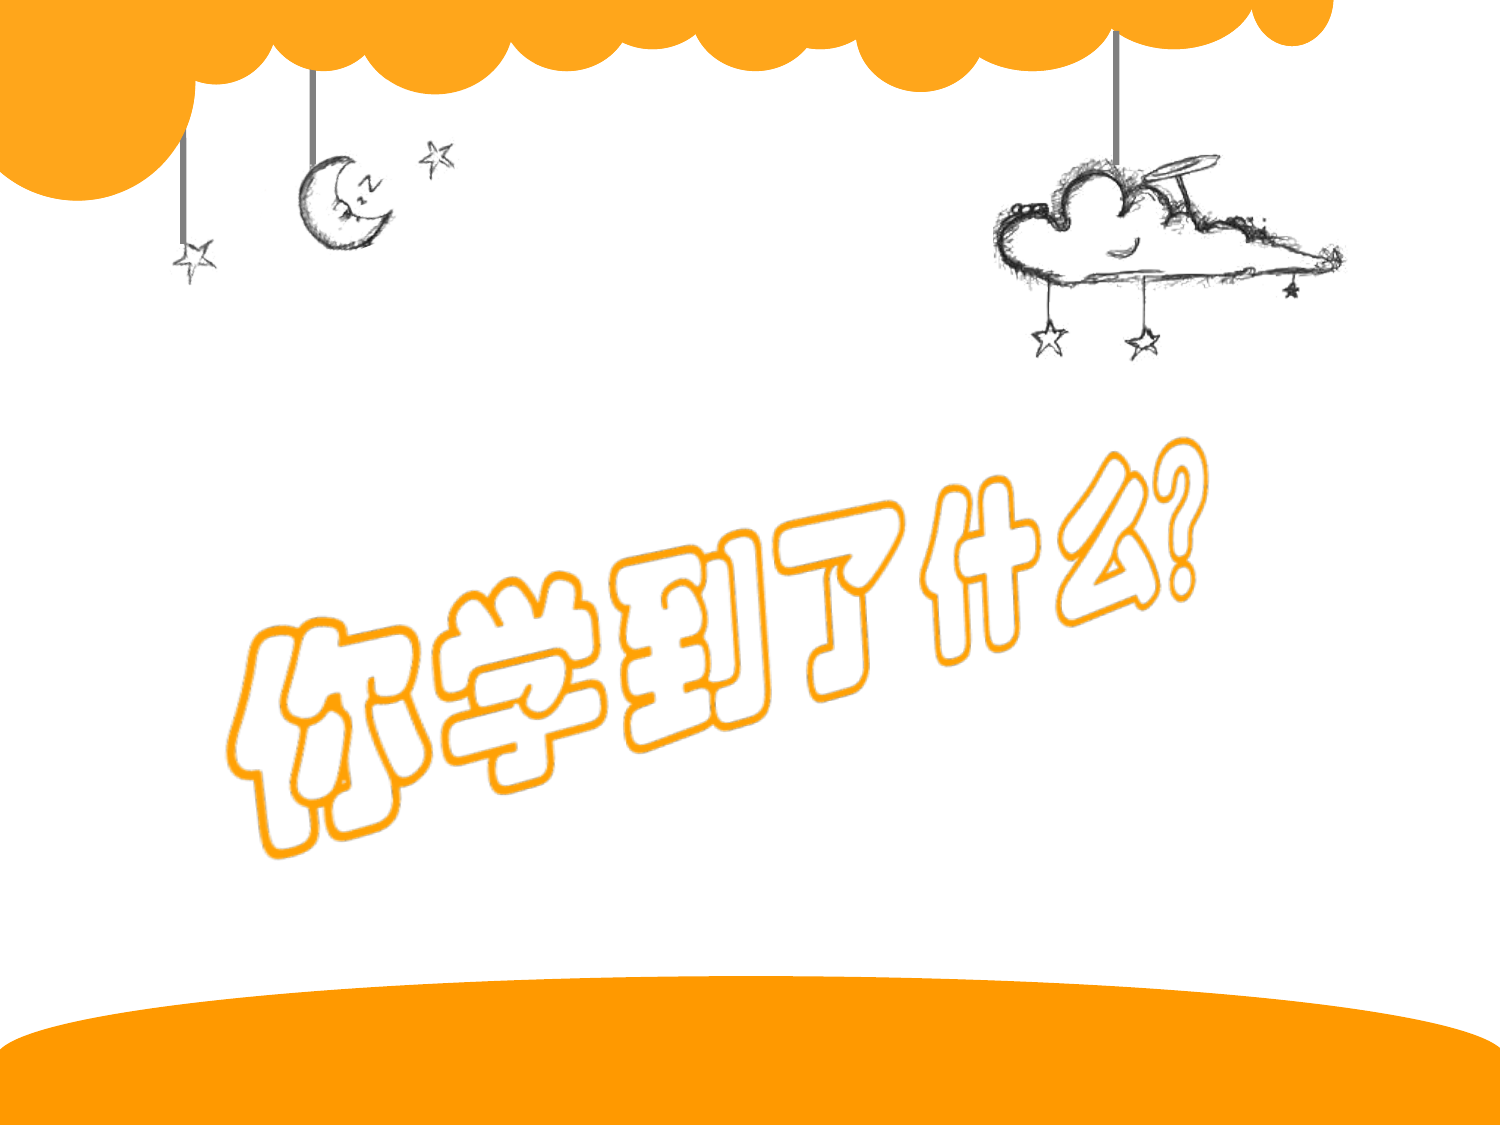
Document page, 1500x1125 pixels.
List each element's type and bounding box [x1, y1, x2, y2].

text_box [946, 78, 1381, 389]
text_box [0, 0, 1334, 201]
text_box [111, 210, 561, 253]
picture [40, 332, 1318, 941]
text_box [0, 976, 1500, 1125]
picture [164, 253, 350, 313]
